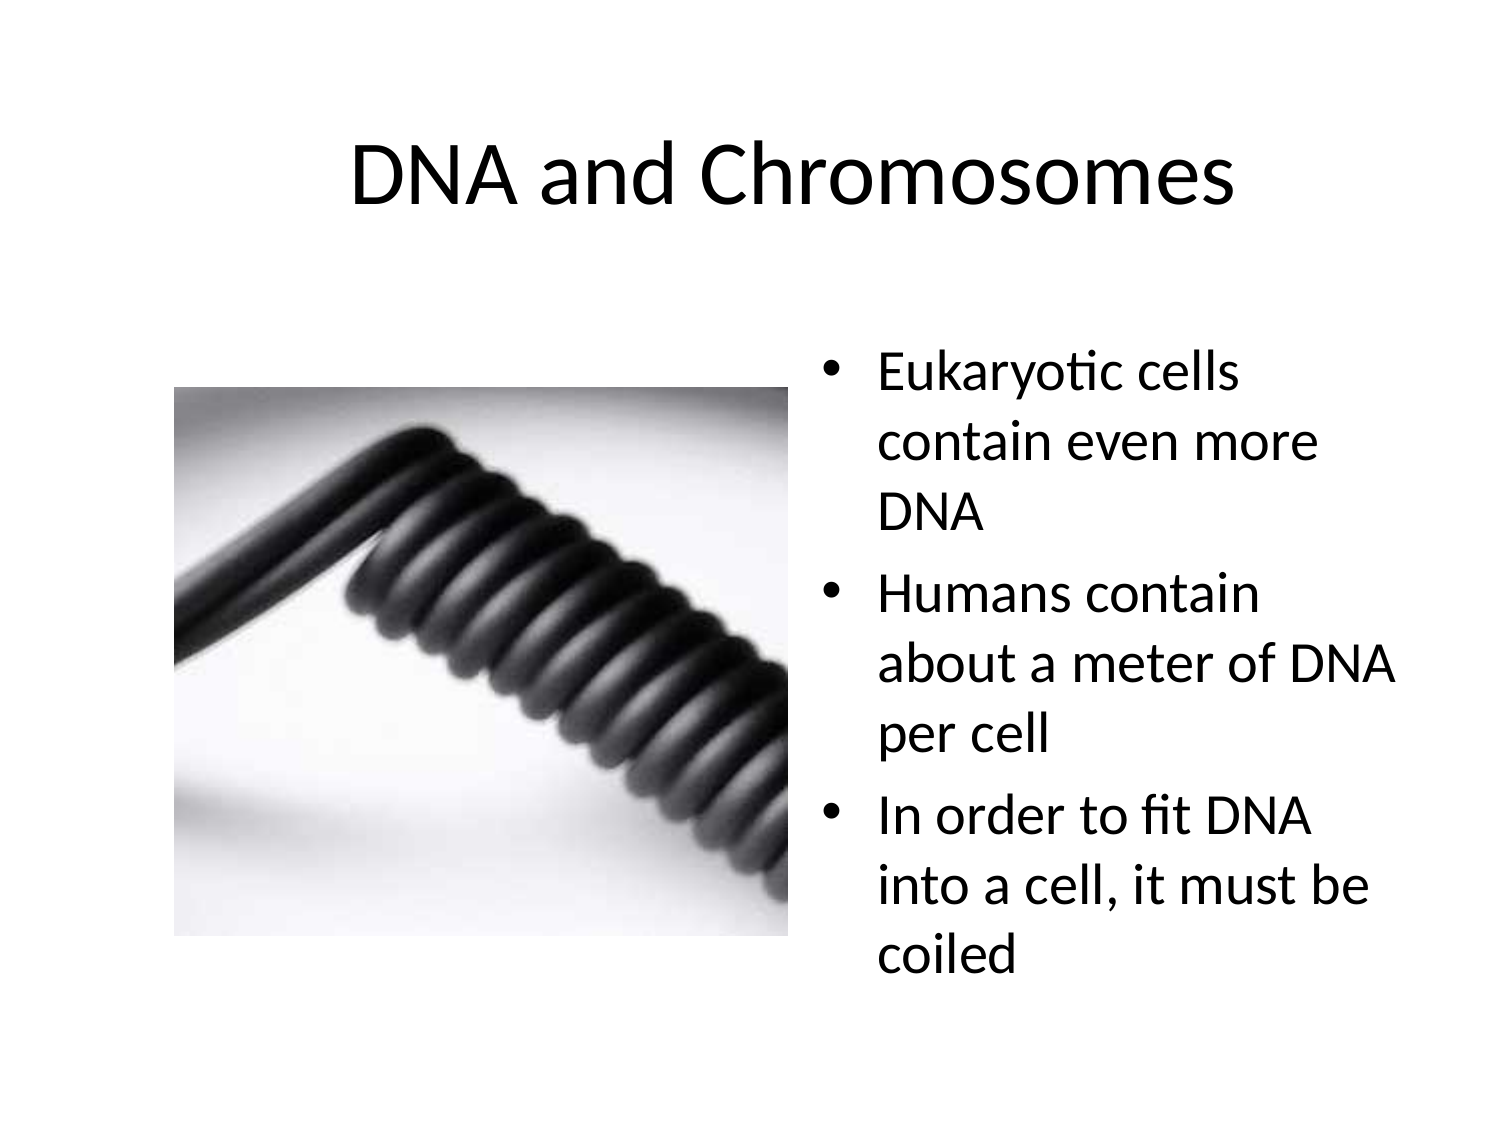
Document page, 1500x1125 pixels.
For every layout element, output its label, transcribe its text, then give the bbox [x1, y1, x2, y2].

title DNA and Chromosomes [174, 49, 1413, 286]
picture [174, 387, 788, 937]
list Eukaryotic cells contain even more DNA Humans contain about a meter of DNA per cell In order to fit DNA into a cell, it must be coiled [806, 324, 1413, 1001]
